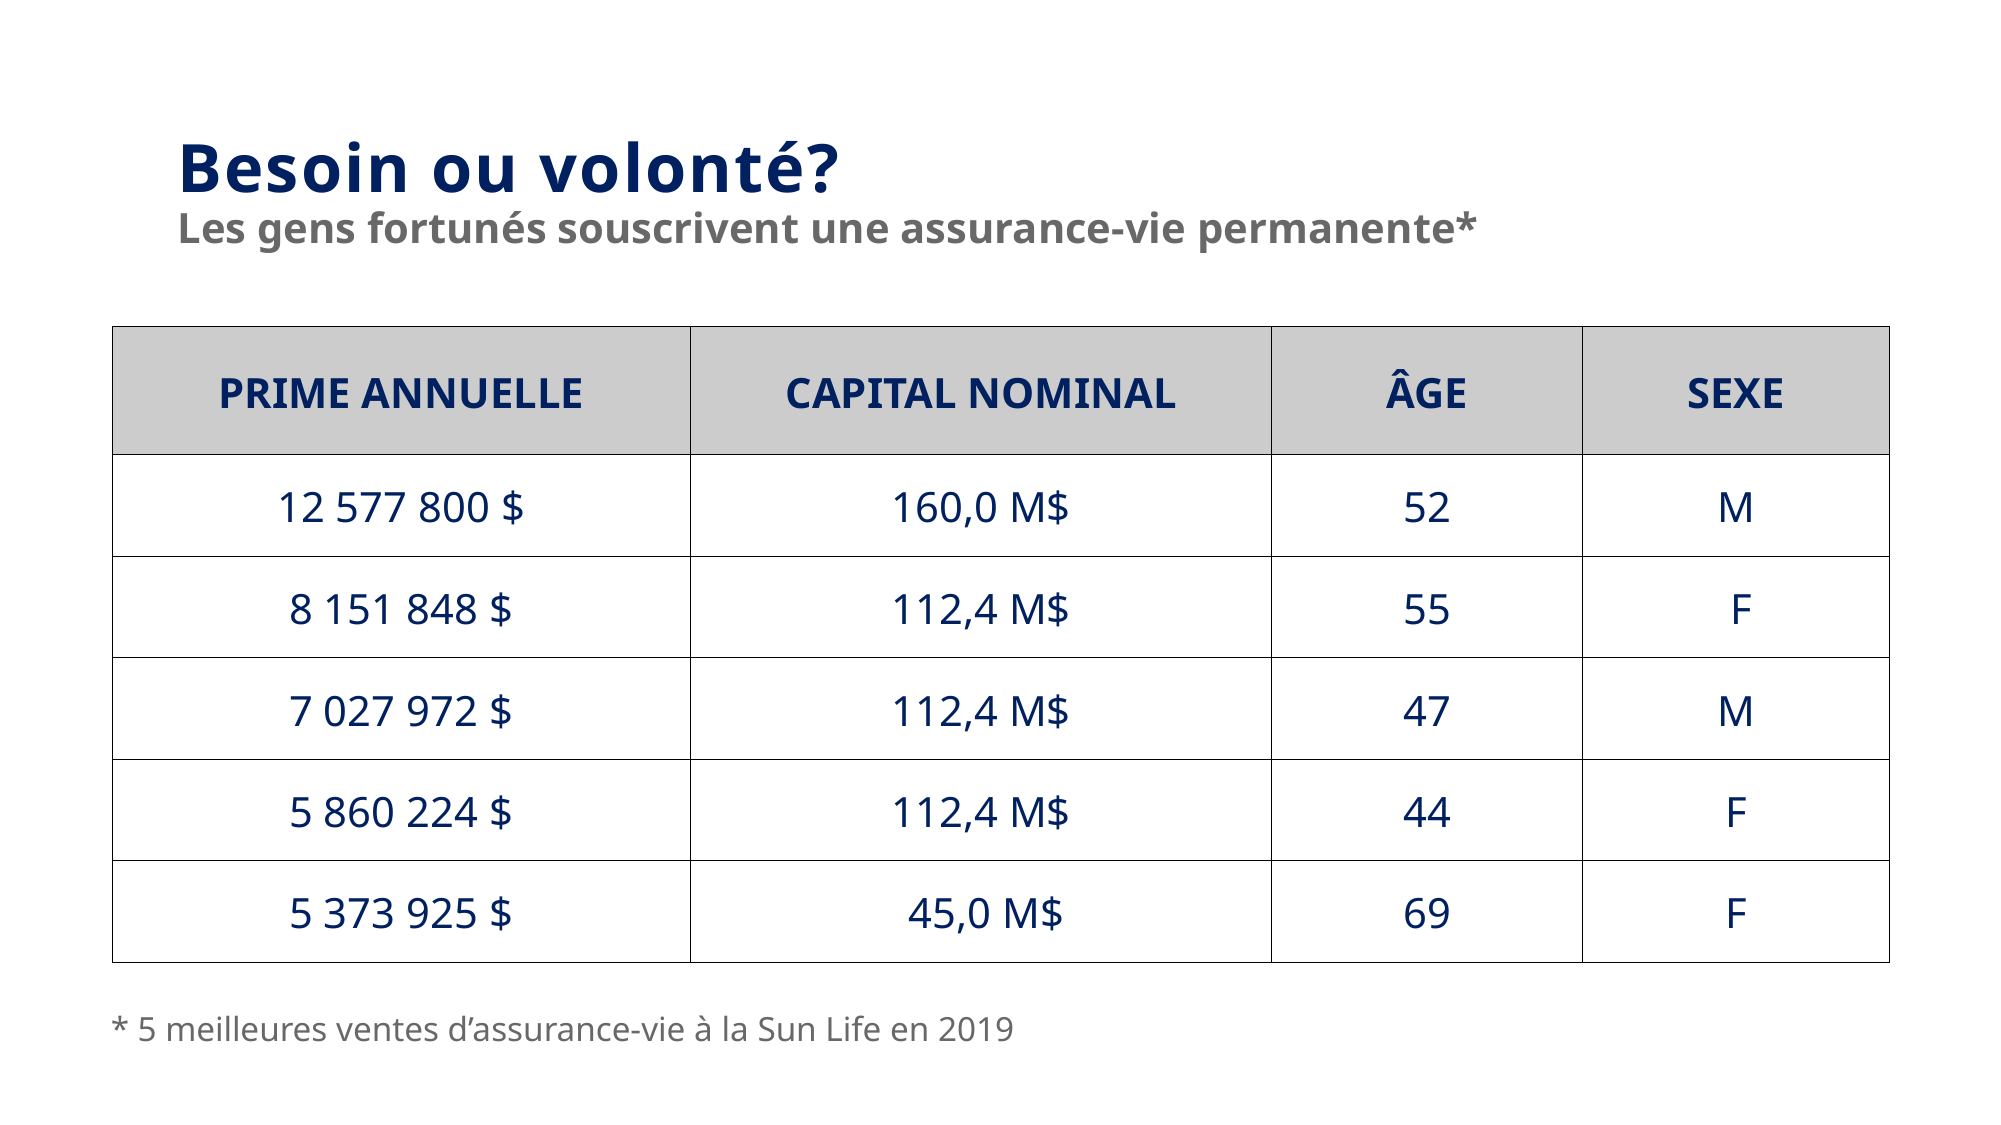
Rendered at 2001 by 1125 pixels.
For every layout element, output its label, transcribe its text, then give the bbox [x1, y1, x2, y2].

table_cell 112,4 M$ [691, 760, 1271, 860]
table_cell 52 [1272, 455, 1582, 556]
title Besoin ou volonté? Les gens fortunés souscrivent une assurance-vie permanente* [162, 84, 1888, 303]
table_cell 12 577 800 $ [113, 455, 690, 556]
table_cell 5 860 224 $ [113, 760, 690, 860]
table_cell 55 [1272, 557, 1582, 657]
table_cell F [1583, 557, 1889, 657]
table_cell 112,4 M$ [691, 658, 1271, 759]
table_header CAPITAL NOMINAL [691, 327, 1271, 454]
table_cell 45,0 M$ [691, 861, 1271, 962]
table_cell 5 373 925 $ [113, 861, 690, 962]
table_cell 69 [1272, 861, 1582, 962]
table_cell 112,4 M$ [691, 557, 1271, 657]
table_header SEXE [1583, 327, 1889, 454]
table_header PRIME ANNUELLE [113, 327, 690, 454]
table_cell F [1583, 760, 1889, 860]
table_cell 8 151 848 $ [113, 557, 690, 657]
table_cell M [1583, 658, 1889, 759]
table_header ÂGE [1272, 327, 1582, 454]
table_cell F [1583, 861, 1889, 962]
table_cell 7 027 972 $ [113, 658, 690, 759]
text_box * 5 meilleures ventes d’assurance-vie à la Sun Life en 2019 [110, 952, 1261, 1048]
table_cell 47 [1272, 658, 1582, 759]
table_cell 160,0 M$ [691, 455, 1271, 556]
table_cell 44 [1272, 760, 1582, 860]
table_cell M [1583, 455, 1889, 556]
